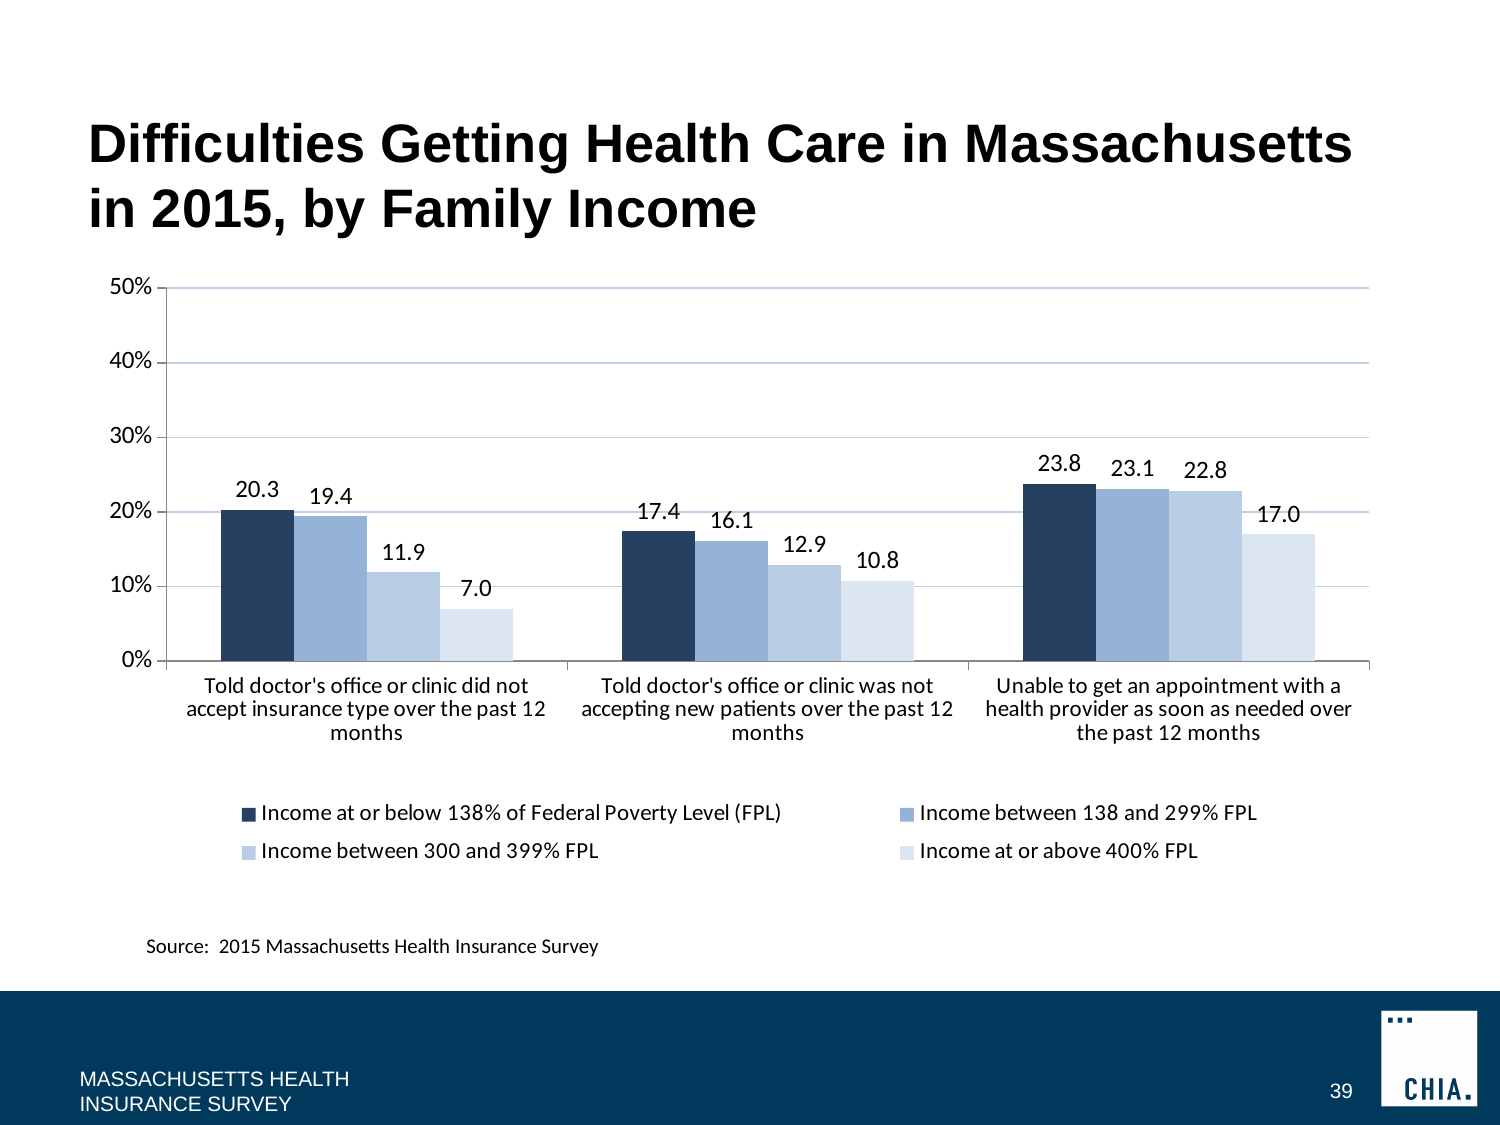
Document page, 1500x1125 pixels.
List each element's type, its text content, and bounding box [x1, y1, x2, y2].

slide_number 39 [1017, 1060, 1368, 1121]
title Difficulties Getting Health Care in Massachusetts in 2015, by Family Income [73, 120, 1393, 227]
text_box Source: 2015 Massachusetts Health Insurance Survey [131, 901, 1142, 965]
chart [73, 260, 1393, 894]
picture [0, 991, 1500, 1125]
footer MASSACHUSETTS HEALTH INSURANCE SURVEY [64, 1060, 430, 1121]
